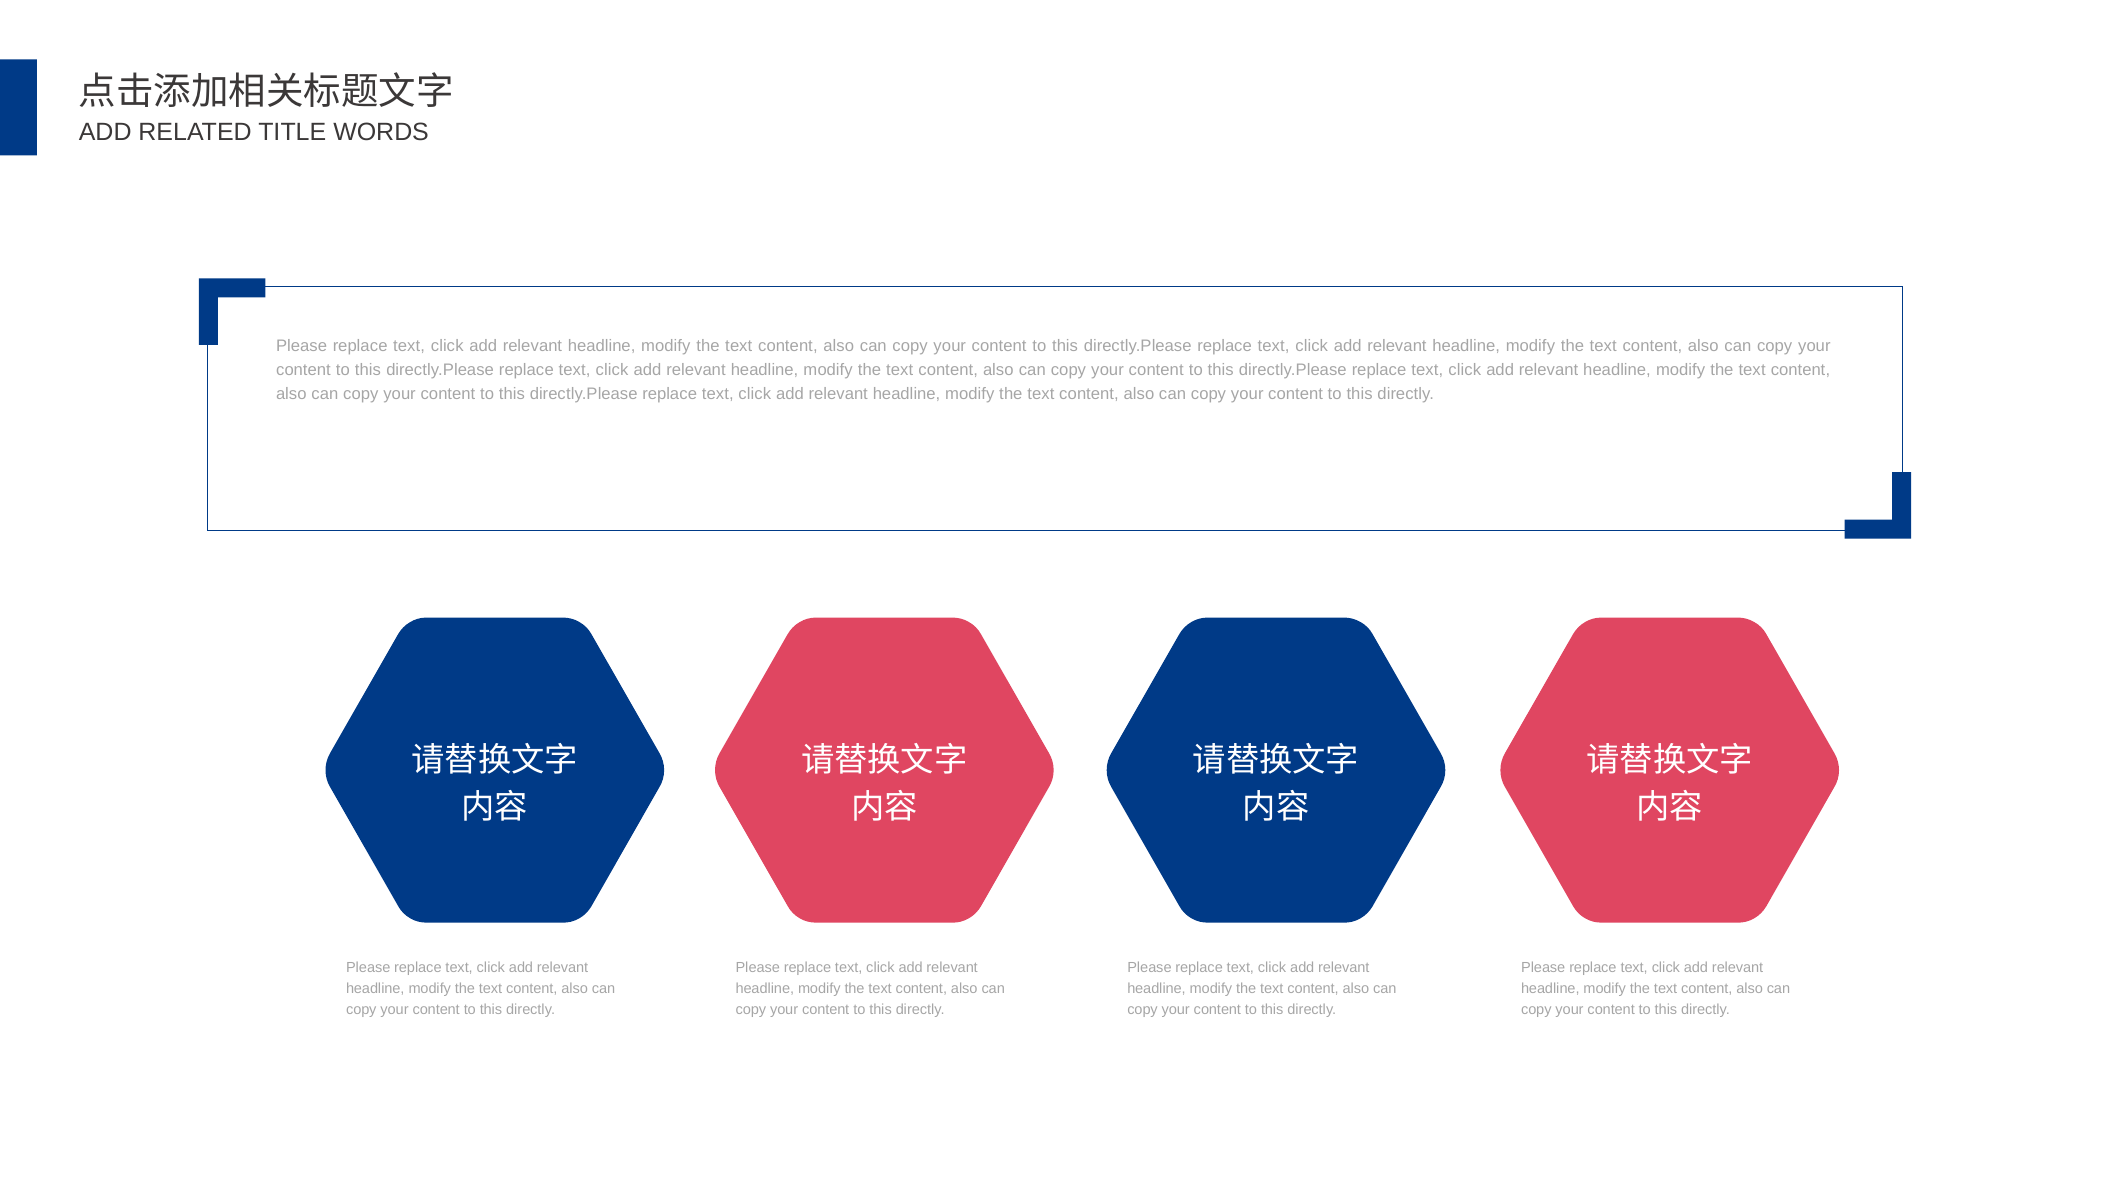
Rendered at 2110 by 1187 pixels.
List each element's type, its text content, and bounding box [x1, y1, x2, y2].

text_box [198, 277, 266, 346]
text_box Please replace text, click add relevant headline, modify the text content, also can copy your content to this directly. [720, 947, 1048, 1025]
text_box 请替换文字内容 [789, 729, 979, 826]
text_box [1500, 617, 1840, 923]
text_box [715, 617, 1054, 923]
text_box [1844, 471, 1912, 540]
text_box Please replace text, click add relevant headline, modify the text content, also can copy your content to this directly. [1112, 947, 1440, 1025]
text_box 请替换文字内容 [1181, 729, 1371, 826]
text_box [325, 617, 665, 923]
text_box [1106, 617, 1446, 923]
text_box Please replace text, click add relevant headline, modify the text content, also can copy your content to this directly. [1506, 947, 1834, 1025]
text_box 点击添加相关标题文字 [62, 59, 470, 121]
text_box [206, 285, 1903, 532]
text_box Please replace text, click add relevant headline, modify the text content, also can copy your content to this directly.Please replace text, click add relevant headline, modify the text content, also can copy your content to this directly.Please replace text, click add relevant headline, modify the text content, also can copy your content to this directly.Please replace text, click add relevant headline, modify the text content, also can copy your content to this directly.Please replace text, click add relevant headline, modify the text content, also can copy your content to this directly. [276, 330, 1834, 403]
text_box ADD RELATED TITLE WORDS [62, 107, 446, 154]
text_box 请替换文字内容 [1575, 729, 1765, 826]
text_box Please replace text, click add relevant headline, modify the text content, also can copy your content to this directly. [331, 947, 659, 1025]
text_box 请替换文字内容 [400, 729, 590, 826]
